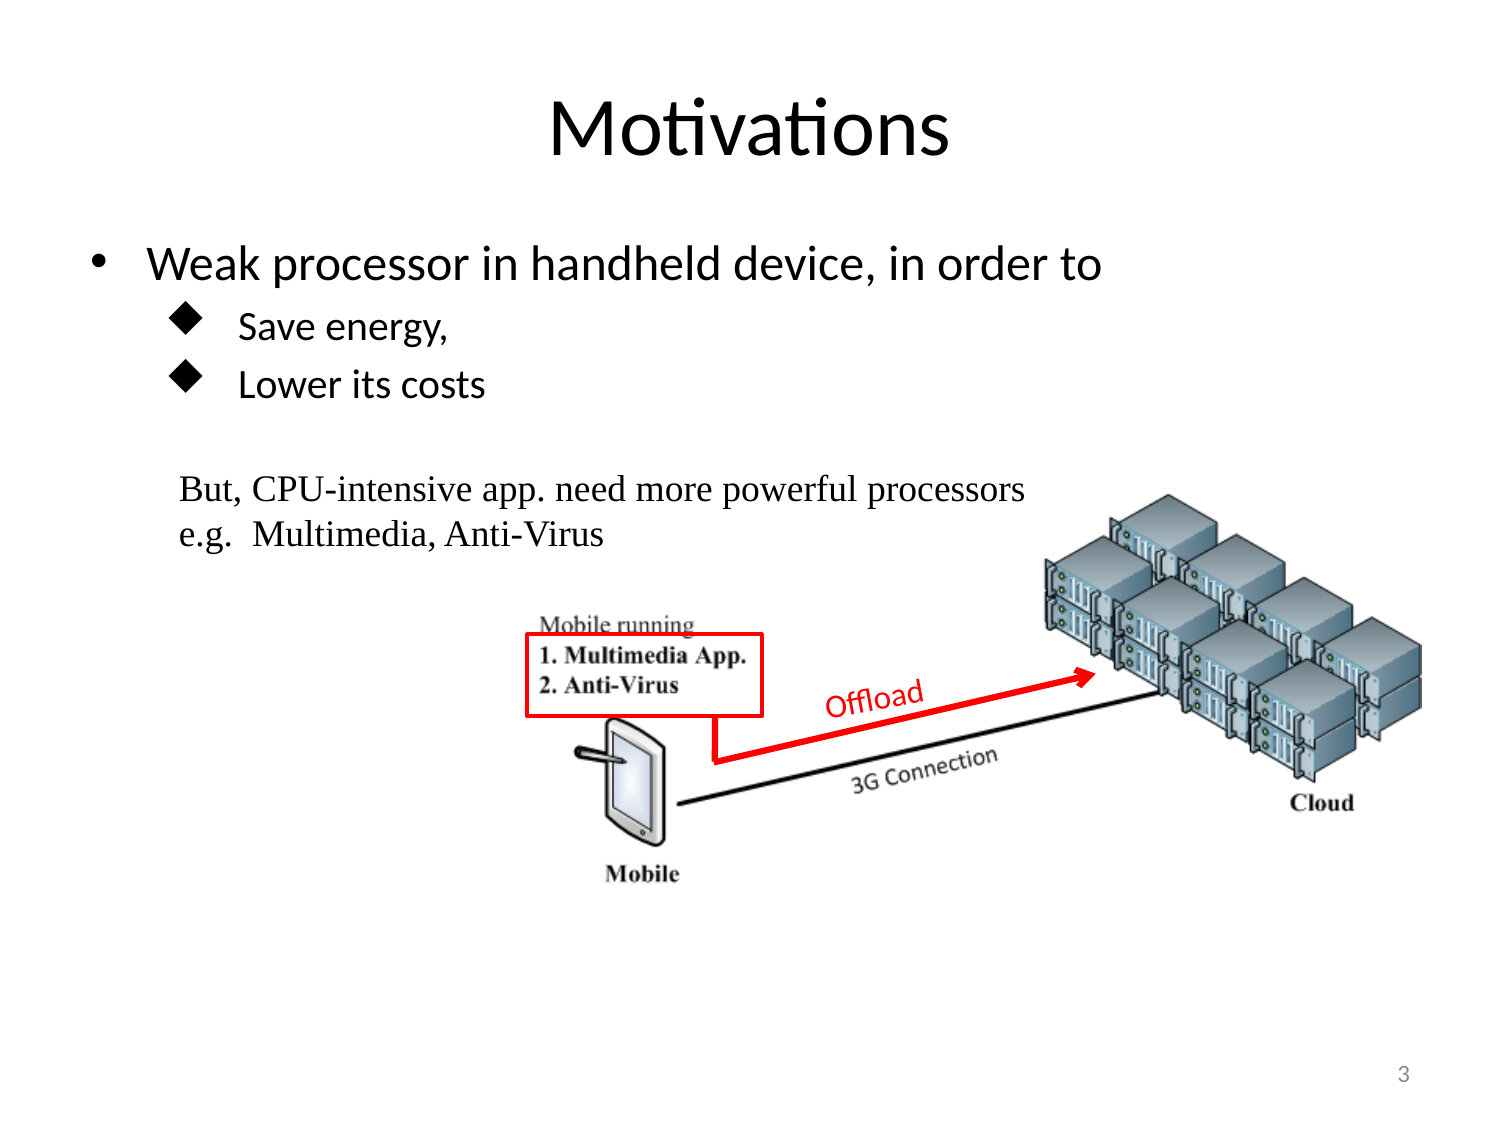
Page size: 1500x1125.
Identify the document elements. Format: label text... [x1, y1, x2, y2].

slide_number 3 [1074, 1042, 1425, 1103]
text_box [713, 673, 1096, 763]
text_box [525, 632, 533, 718]
title Motivations [75, 45, 1425, 200]
text_box But, CPU-intensive app. need more powerful processors e.g. Multimedia, Anti-Virus [163, 456, 1125, 562]
picture [538, 493, 1423, 891]
list Weak processor in handheld device, in order to Save energy, Lower its costs [75, 222, 1425, 1005]
